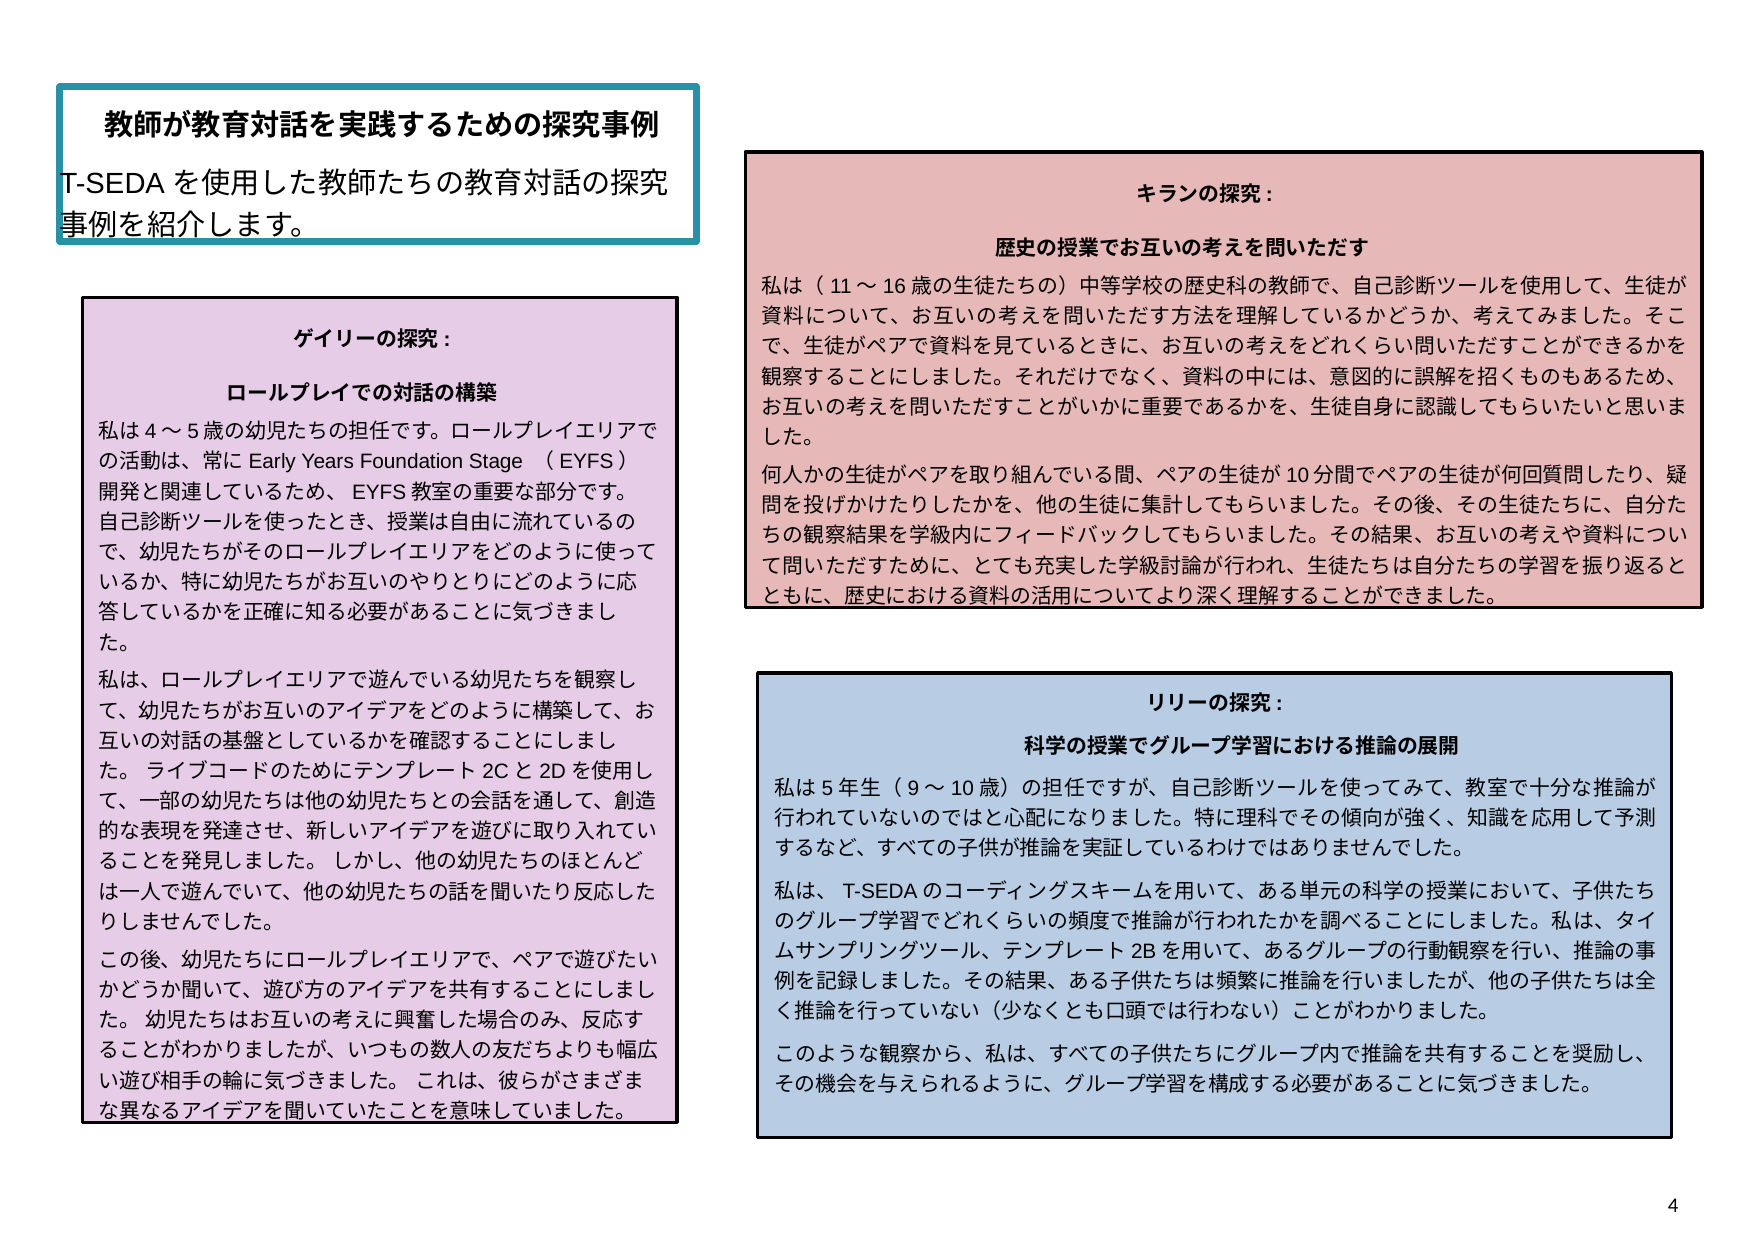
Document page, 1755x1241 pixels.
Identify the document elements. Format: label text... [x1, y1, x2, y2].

text_box 教師が教育対話を実践するための探究事例 T-SEDAを使用した教師たちの教育対話の探究事例を紹介します。 [59, 86, 697, 242]
text_box リリーの探究: 科学の授業でグループ学習における推論の展開 私は5年生（9～10歳）の担任ですが、自己診断ツールを使ってみて、教室で十分な推論が行われていないのではと心配になりました。特に理科でその傾向が強く、知識を応用して予測するなど、すべての子供が推論を実証しているわけではありませんでした。 私は、T-SEDAのコーディングスキームを用いて、ある単元の科学の授業において、子供たちのグループ学習でどれくらいの頻度で推論が行われたかを調べることにしました。私は、タイムサンプリングツール、テンプレート2Bを用いて、あるグループの行動観察を行い、推論の事例を記録しました。その結果、ある子供たちは頻繁に推論を行いましたが、他の子供たちは全く推論を行っていない（少なくとも口頭では行わない）ことがわかりました。 このような観察から、私は、すべての子供たちにグループ内で推論を共有することを奨励し、その機会を与えられるように、グループ学習を構成する必要があることに気づきました。 [757, 672, 1672, 1138]
text_box ゲイリーの探究: ロールプレイでの対話の構築 私は4〜5歳の幼児たちの担任です。ロールプレイエリアでの活動は、常にEarly Years Foundation Stage （EYFS）開発と関連しているため、EYFS教室の重要な部分です。 自己診断ツールを使ったとき、授業は自由に流れているので、幼児たちがそのロールプレイエリアをどのように使っているか、特に幼児たちがお互いのやりとりにどのように応答しているかを正確に知る必要があることに気づきました。 私は、ロールプレイエリアで遊んでいる幼児たちを観察して、幼児たちがお互いのアイデアをどのように構築して、お互いの対話の基盤としているかを確認することにしました。 ライブコードのためにテンプレート2Cと2Dを使用して、一部の幼児たちは他の幼児たちとの会話を通して、創造的な表現を発達させ、新しいアイデアを遊びに取り入れていることを発見しました。 しかし、他の幼児たちのほとんどは一人で遊んでいて、他の幼児たちの話を聞いたり反応したりしませんでした。 この後、幼児たちにロールプレイエリアで、ペアで遊びたいかどうか聞いて、遊び方のアイデアを共有することにしました。 幼児たちはお互いの考えに興奮した場合のみ、反応することがわかりましたが、いつもの数人の友だちよりも幅広い遊び相手の輪に気づきました。 これは、彼らがさまざまな異なるアイデアを聞いていたことを意味していました。 [82, 297, 678, 1123]
slide_number 4 [1661, 1189, 1698, 1241]
text_box キランの探究: 歴史の授業でお互いの考えを問いただす 私は（11〜16歳の生徒たちの）中等学校の歴史科の教師で、自己診断ツールを使用して、生徒が資料について、お互いの考えを問いただす方法を理解しているかどうか、考えてみました。そこで、生徒がペアで資料を見ているときに、お互いの考えをどれくらい問いただすことができるかを観察することにしました。それだけでなく、資料の中には、意図的に誤解を招くものもあるため、お互いの考えを問いただすことがいかに重要であるかを、生徒自身に認識してもらいたいと思いました。 何人かの生徒がペアを取り組んでいる間、ペアの生徒が10分間でペアの生徒が何回質問したり、疑問を投げかけたりしたかを、他の生徒に集計してもらいました。その後、その生徒たちに、自分たちの観察結果を学級内にフィードバックしてもらいました。その結果、お互いの考えや資料について問いただすために、とても充実した学級討論が行われ、生徒たちは自分たちの学習を振り返るとともに、歴史における資料の活用についてより深く理解することができました。 [745, 151, 1702, 608]
